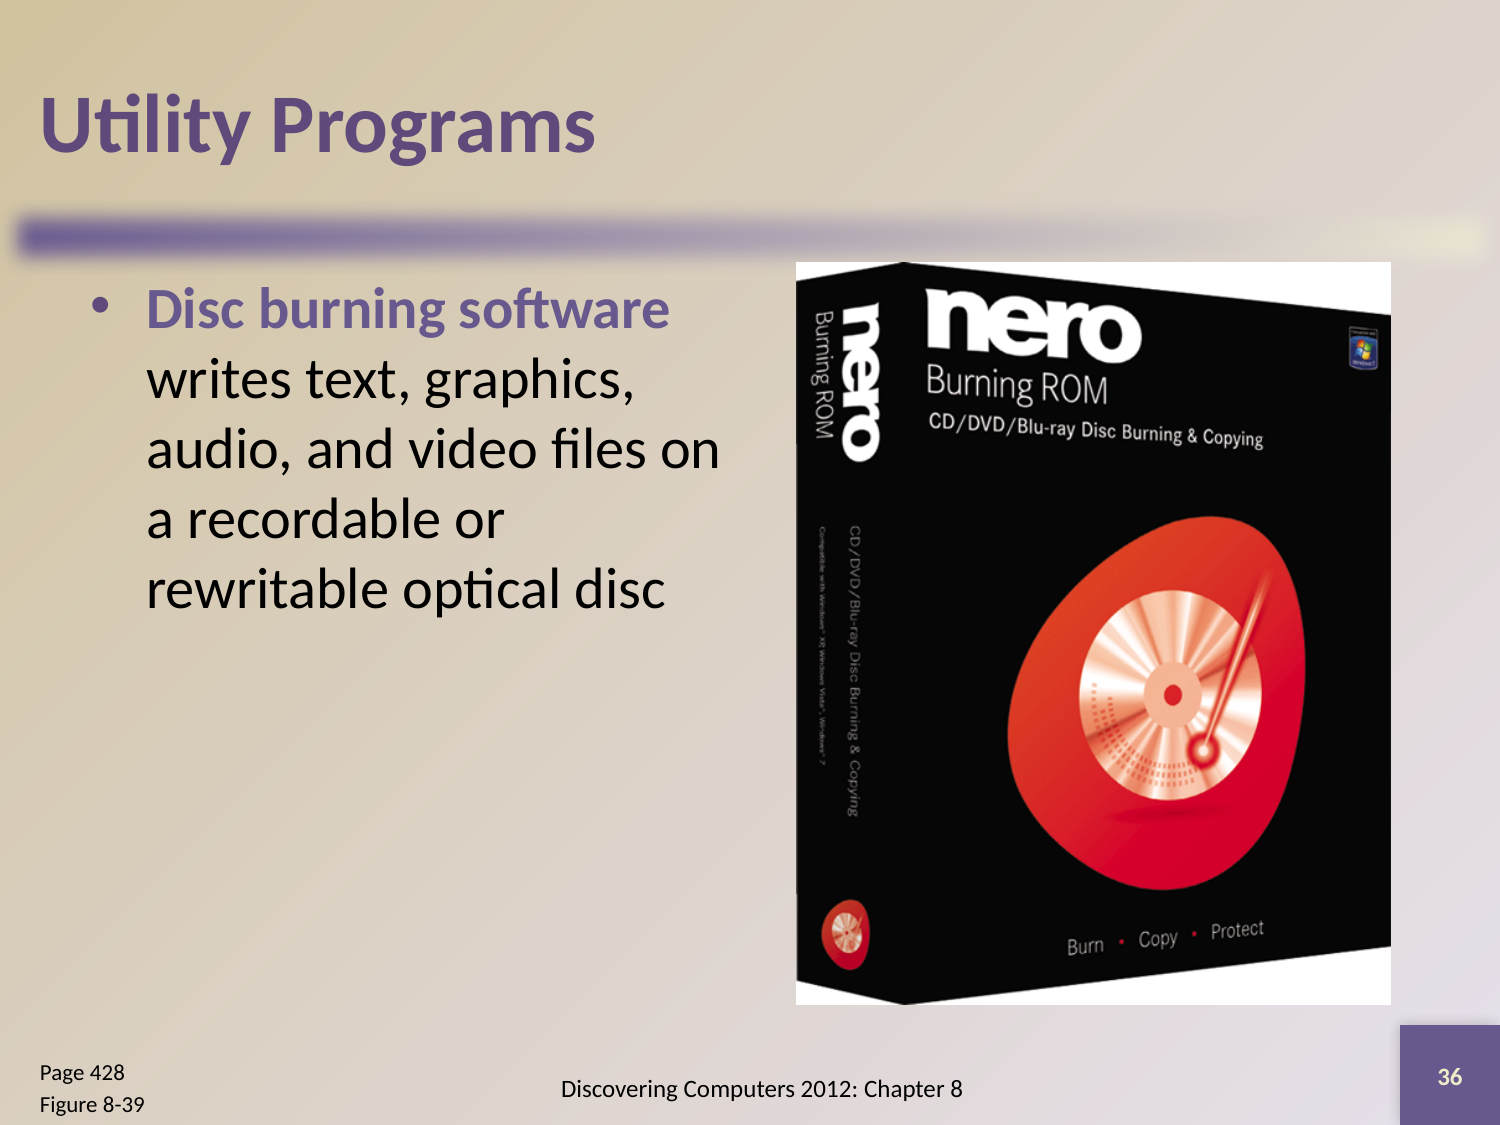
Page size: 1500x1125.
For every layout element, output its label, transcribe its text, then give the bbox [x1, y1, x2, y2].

footer Discovering Computers 2012: Chapter 8 [450, 1050, 1075, 1125]
list Page 428 Figure 8-39 [24, 1050, 300, 1125]
list Disc burning software writes text, graphics, audio, and video files on a recordable or rewritable optical disc [75, 262, 738, 1005]
title Utility Programs [24, 24, 1475, 213]
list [796, 262, 1391, 1006]
slide_number 36 [1400, 1025, 1500, 1125]
